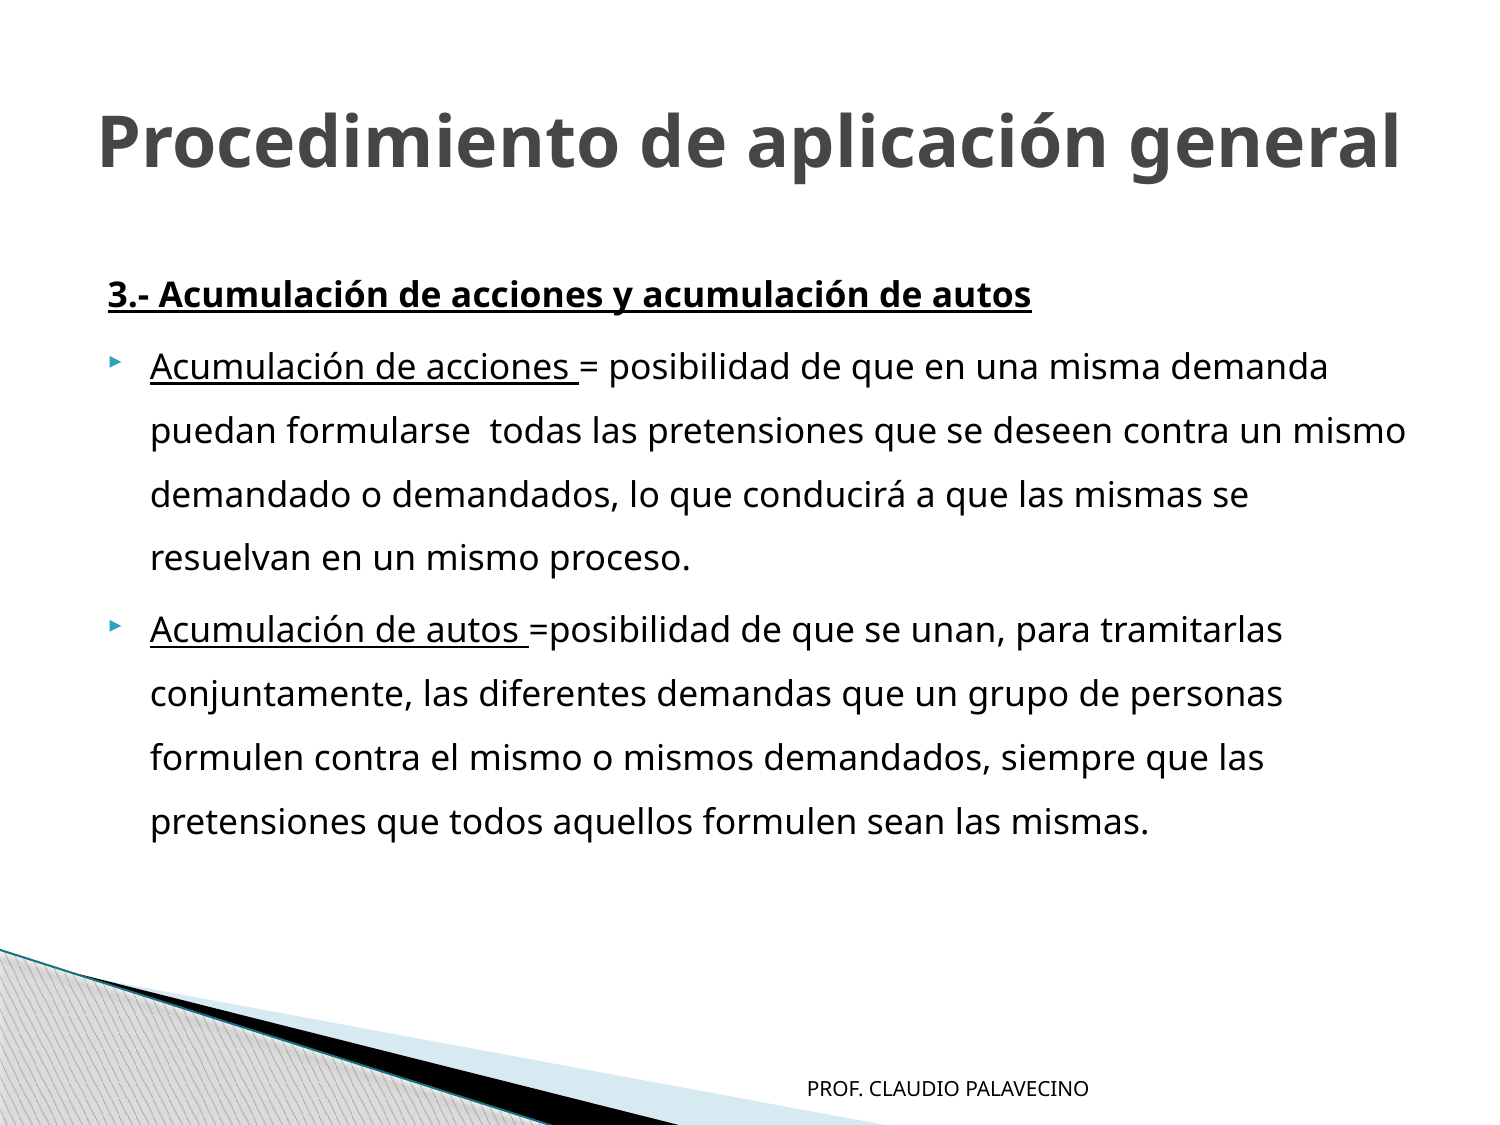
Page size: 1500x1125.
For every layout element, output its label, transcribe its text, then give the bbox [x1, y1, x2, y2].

title Procedimiento de aplicación general [75, 45, 1425, 233]
footer PROF. CLAUDIO PALAVECINO [718, 1051, 1105, 1112]
list 3.- Acumulación de acciones y acumulación de autos Acumulación de acciones = posibilidad de que en una misma demanda puedan formularse todas las pretensiones que se deseen contra un mismo demandado o demandados, lo que conducirá a que las mismas se resuelvan en un mismo proceso. Acumulación de autos =posibilidad de que se unan, para tramitarlas conjuntamente, las diferentes demandas que un grupo de personas formulen contra el mismo o mismos demandados, siempre que las pretensiones que todos aquellos formulen sean las mismas. [75, 243, 1425, 986]
